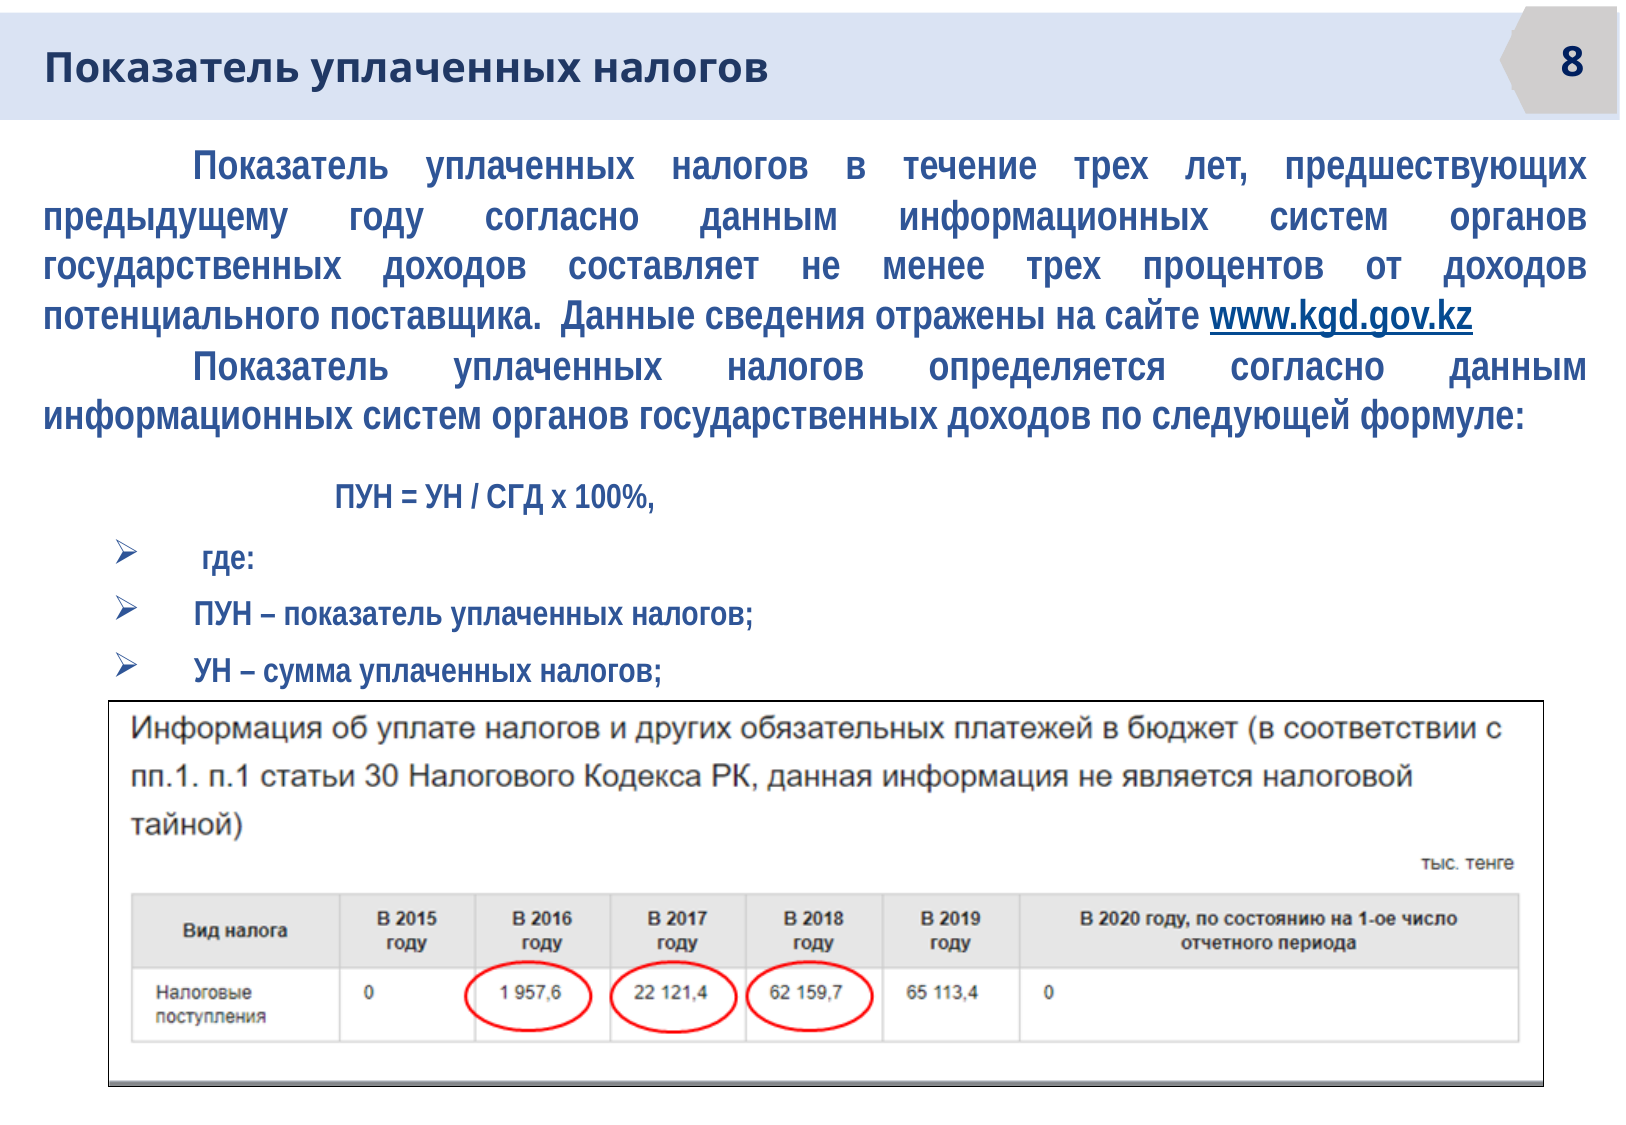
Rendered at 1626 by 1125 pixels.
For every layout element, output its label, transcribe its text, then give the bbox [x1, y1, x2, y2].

text_box ПУН = УН / СГД х 100%, где: ПУН – показатель уплаченных налогов; УН – сумма уплаченных налогов; СГД – сумма совокупного дохода потенциального поставщика; [98, 453, 1449, 755]
text_box Показатель уплаченных налогов в течение трех лет, предшествующих предыдущему году согласно данным информационных систем органов государственных доходов составляет не менее трех процентов от доходов потенциального поставщика. Данные сведения отражены на сайте www.kgd.gov.kz Показатель уплаченных налогов определяется согласно данным информационных систем органов государственных доходов по следующей формуле: [27, 145, 1603, 532]
picture [109, 701, 1543, 1086]
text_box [0, 12, 1620, 120]
text_box [1521, 5, 1618, 12]
